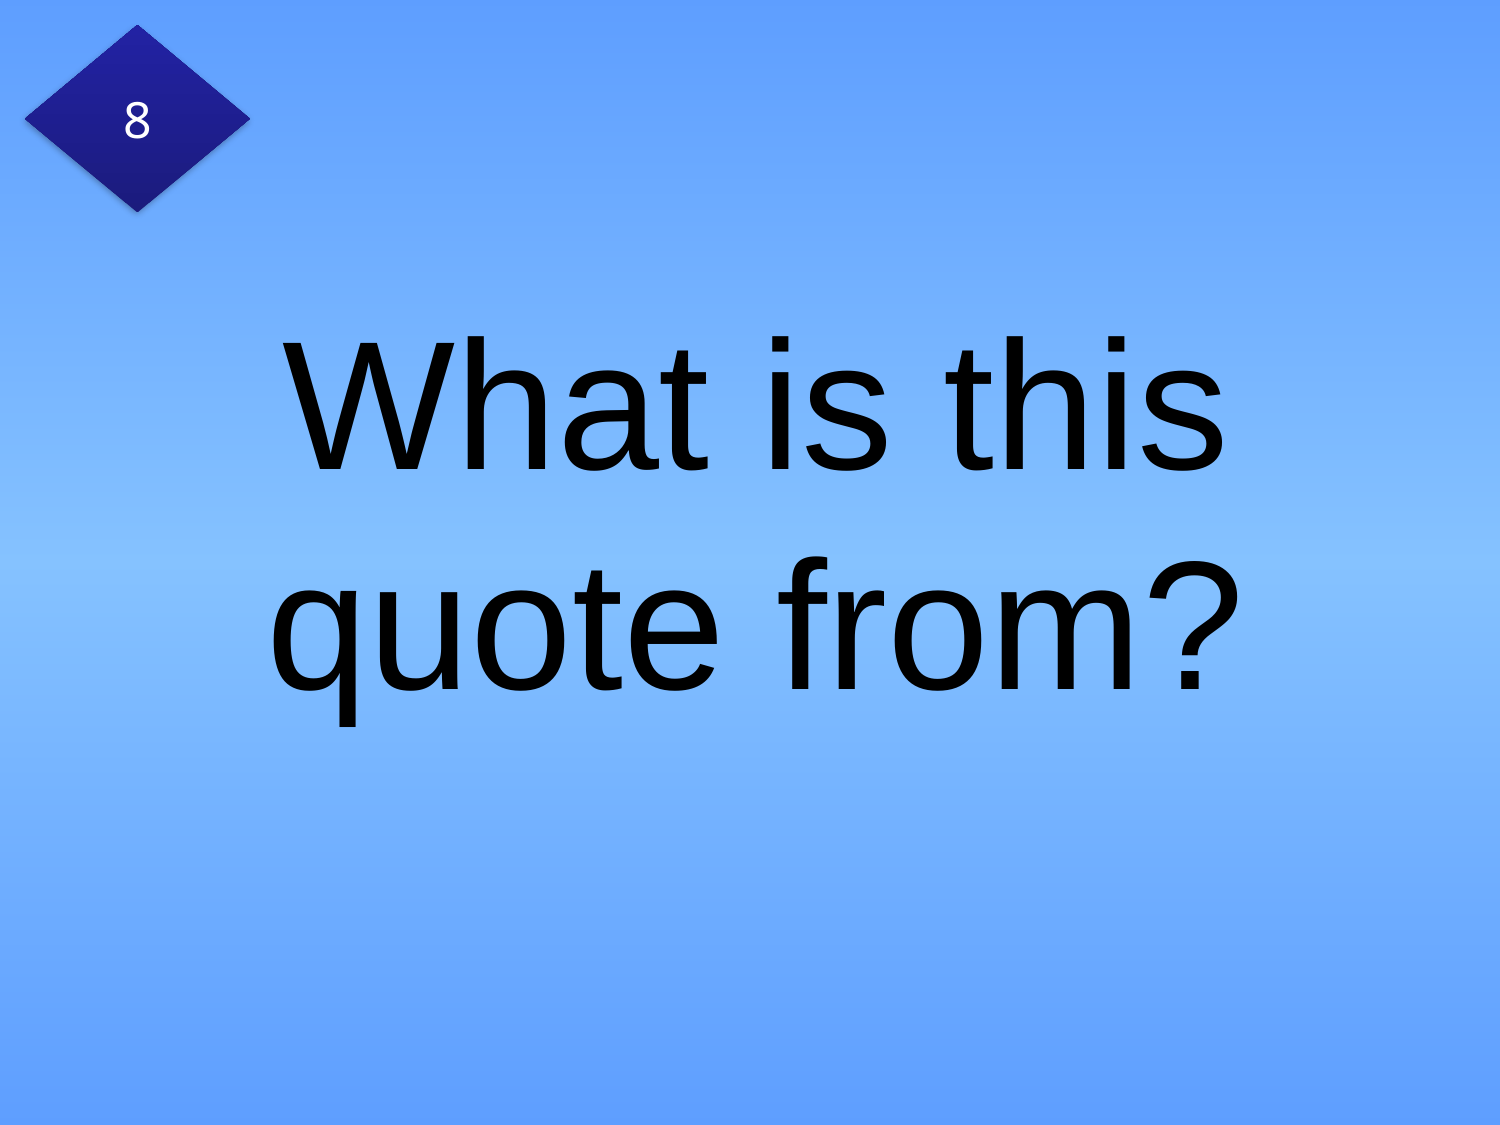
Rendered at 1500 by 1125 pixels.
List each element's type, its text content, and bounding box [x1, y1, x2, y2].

text_box 8 [24, 24, 250, 213]
title What is this quote from? [112, 137, 1401, 876]
